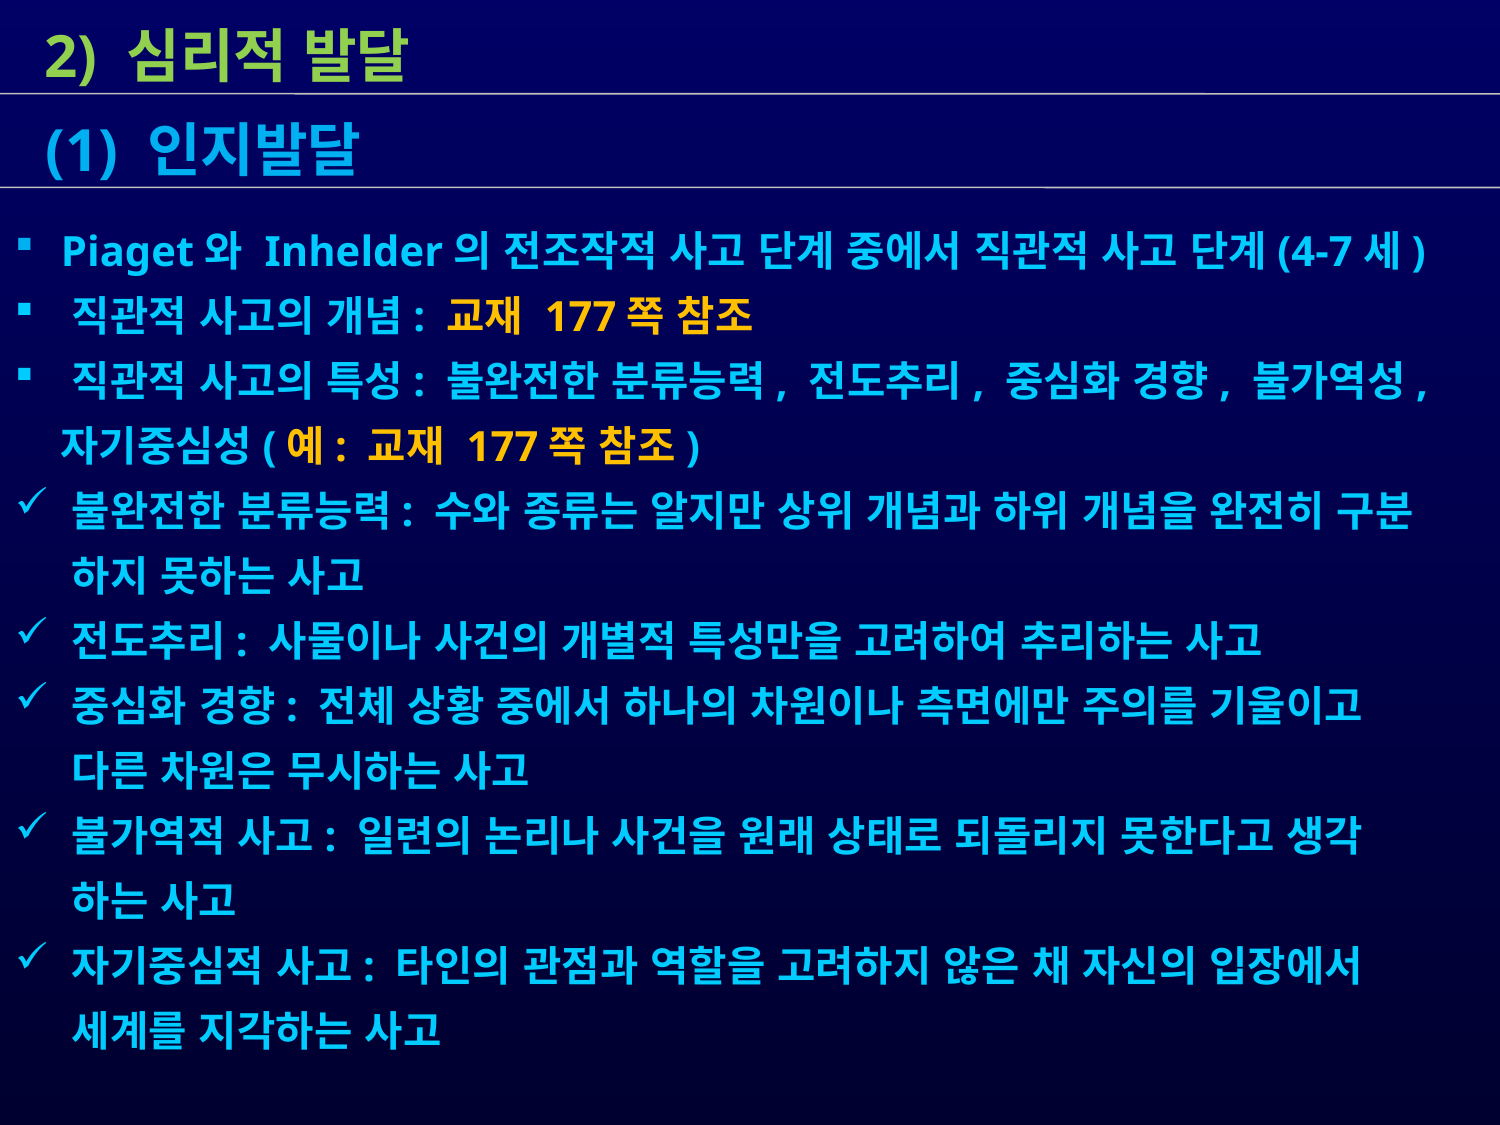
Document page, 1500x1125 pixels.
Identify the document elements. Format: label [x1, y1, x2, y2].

text_box [0, 11, 1500, 1071]
